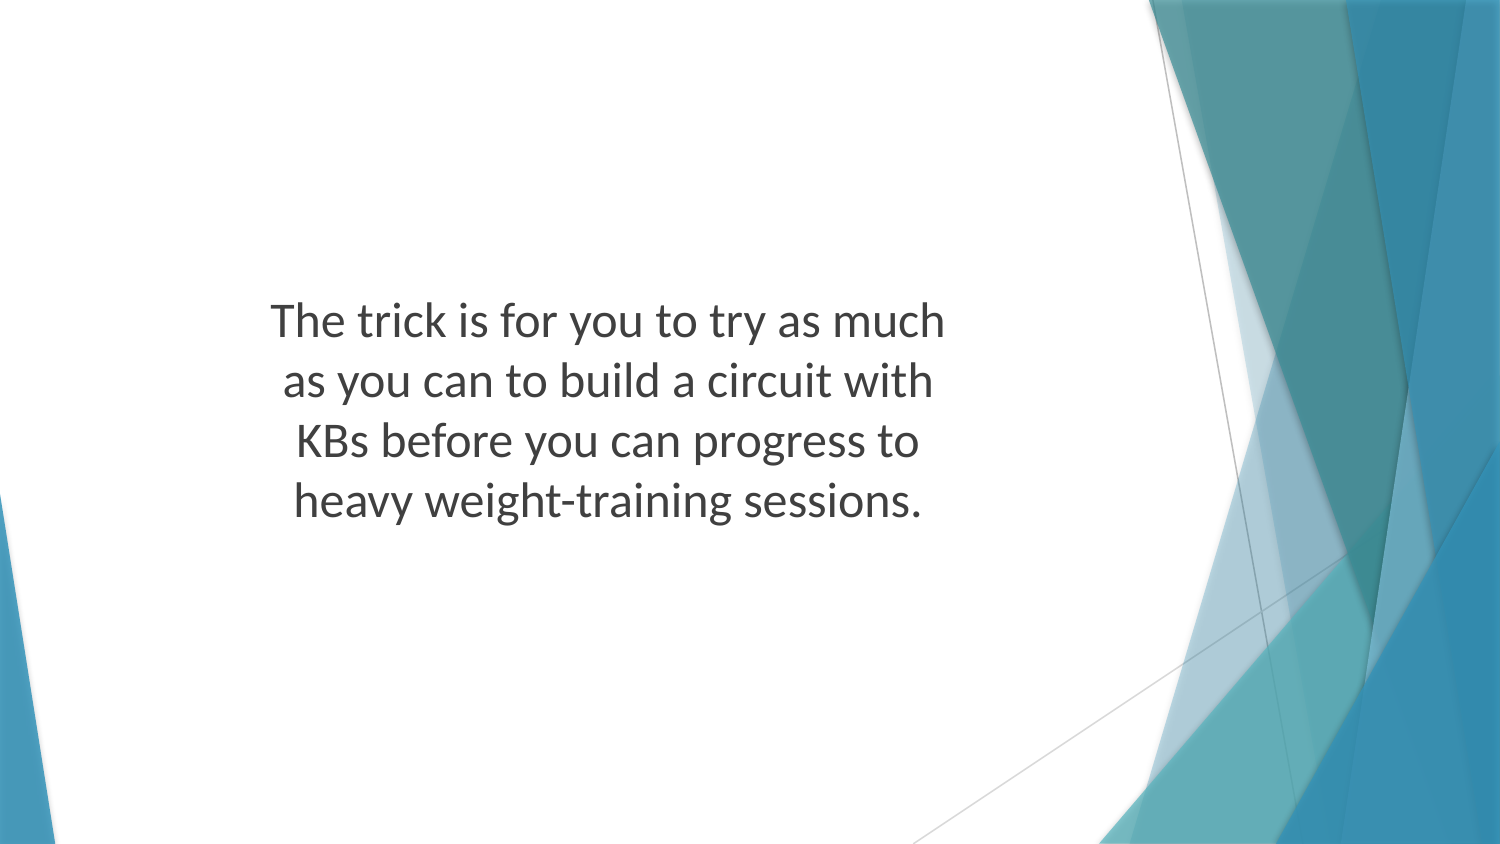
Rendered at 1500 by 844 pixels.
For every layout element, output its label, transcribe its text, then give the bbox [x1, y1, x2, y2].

list The trick is for you to try as much as you can to build a circuit with KBs before you can progress to heavy weight-training sessions. [230, 280, 987, 623]
